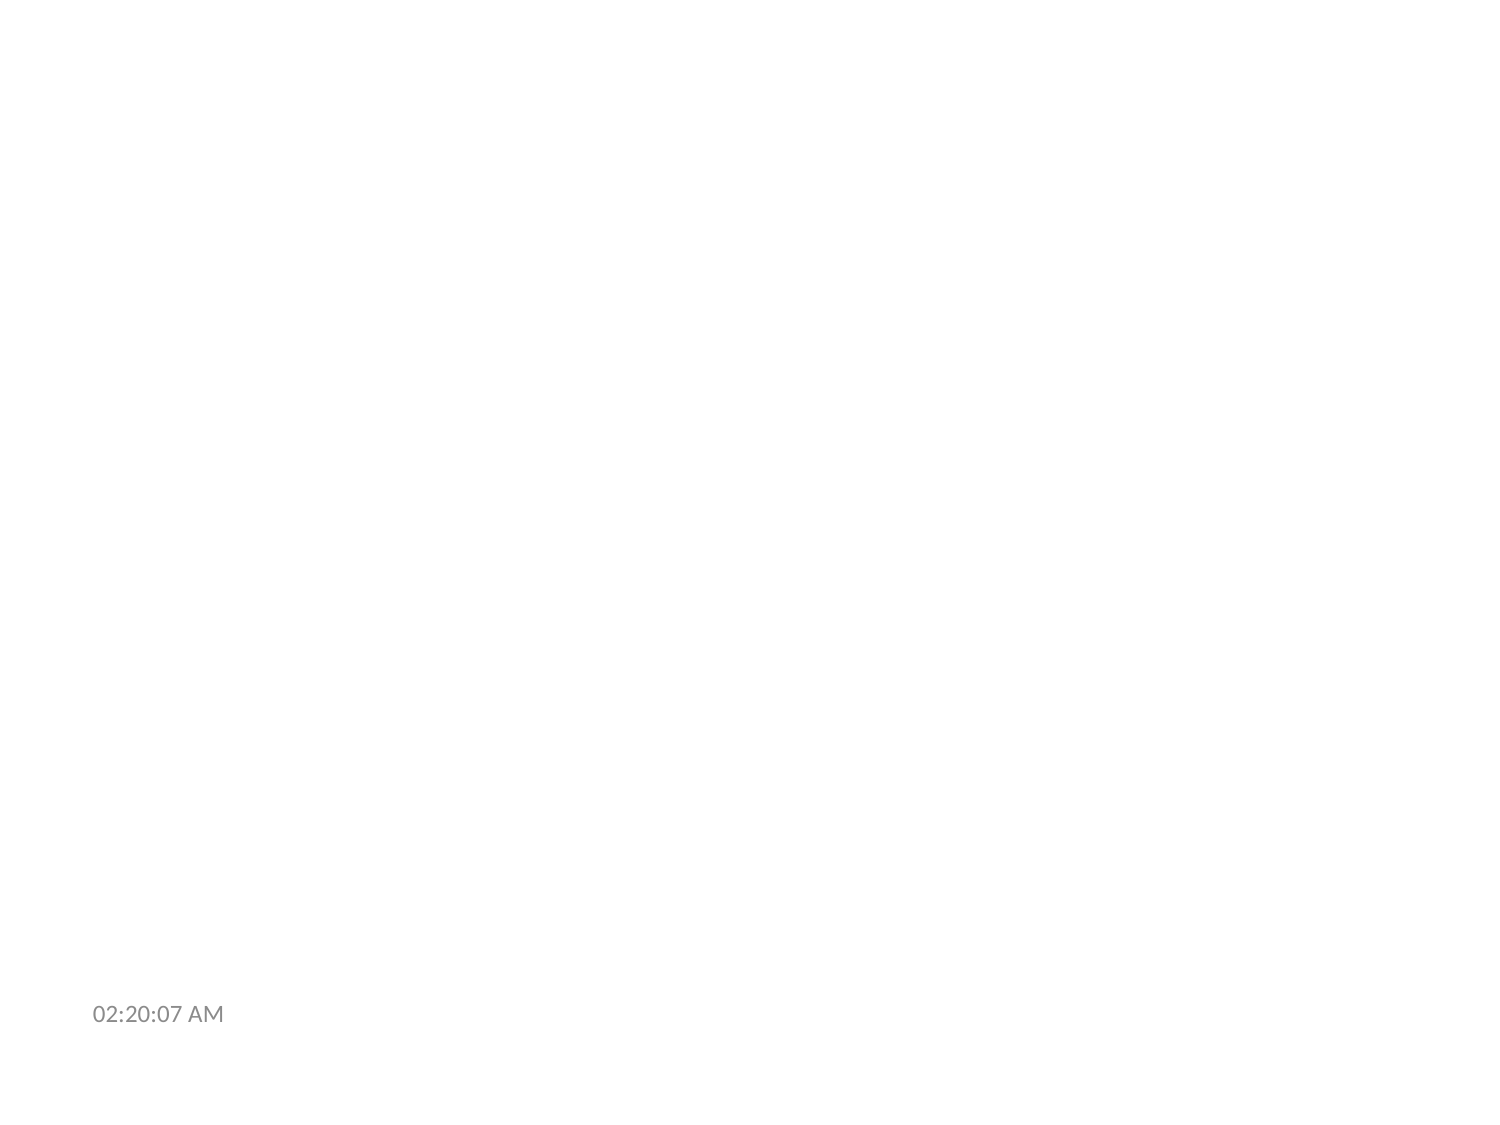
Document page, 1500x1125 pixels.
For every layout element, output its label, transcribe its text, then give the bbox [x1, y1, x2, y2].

text_box 3:35:09 PM [77, 982, 428, 1043]
